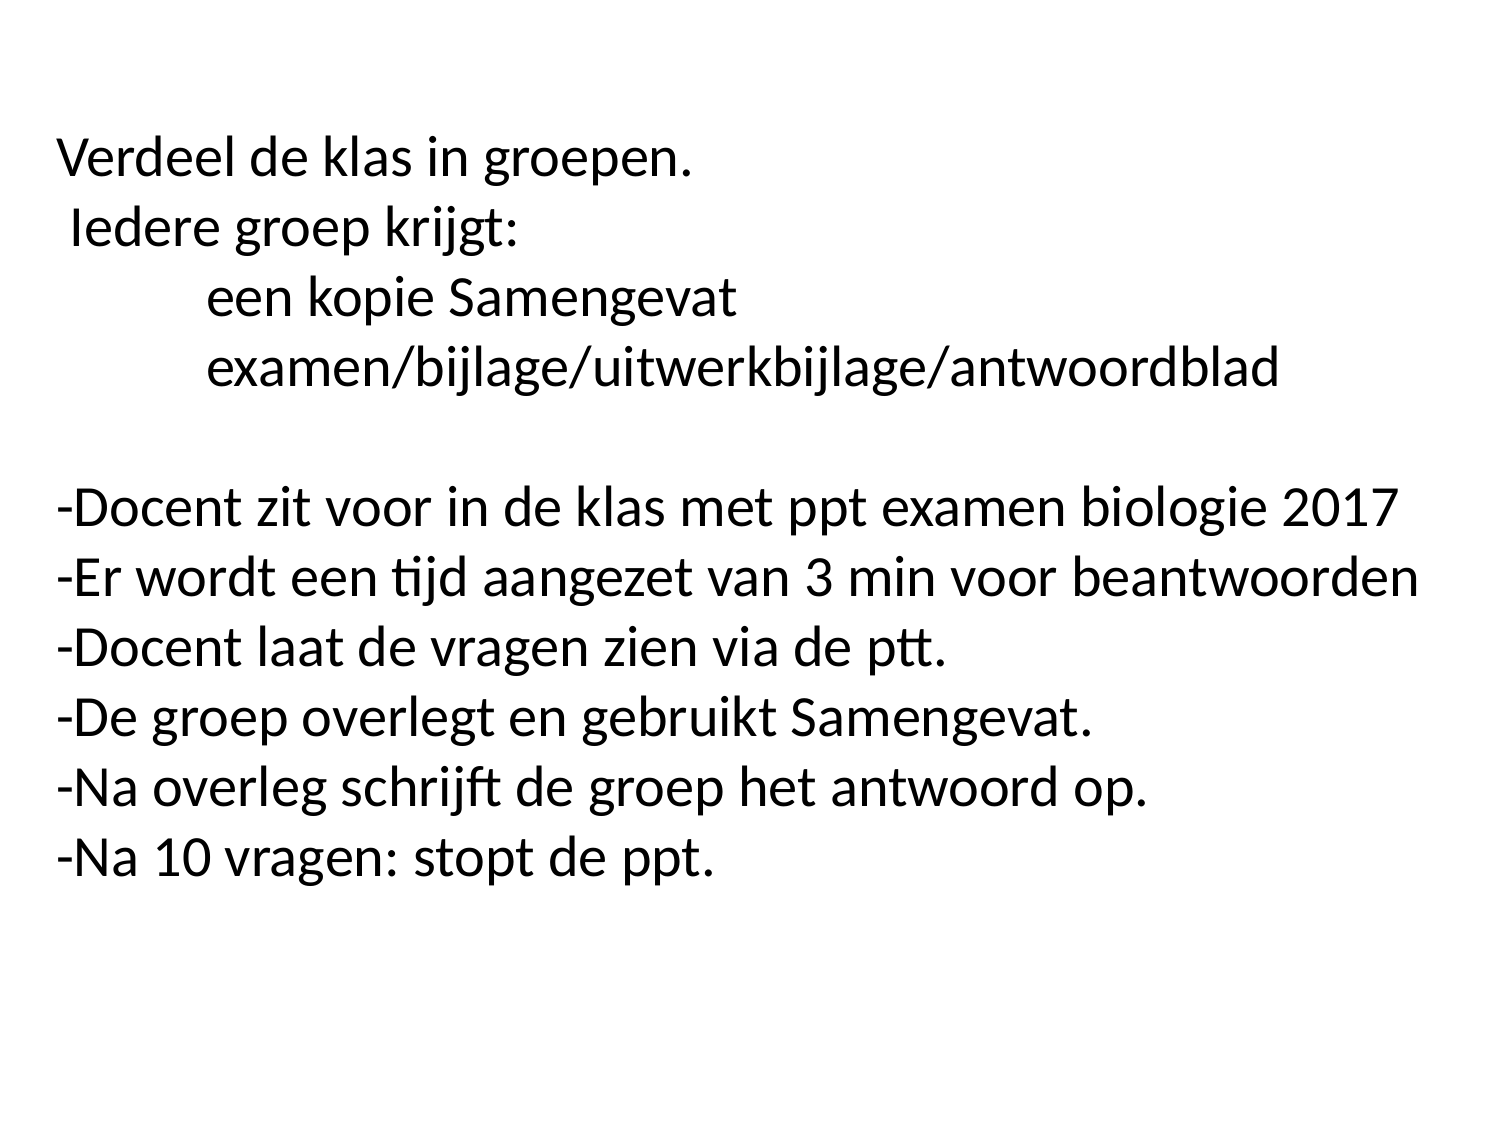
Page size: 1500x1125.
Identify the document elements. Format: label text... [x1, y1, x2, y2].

text_box Verdeel de klas in groepen. Iedere groep krijgt: een kopie Samengevat examen/bijlage/uitwerkbijlage/antwoordblad -Docent zit voor in de klas met ppt examen biologie 2017 -Er wordt een tijd aangezet van 3 min voor beantwoorden -Docent laat de vragen zien via de ptt. -De groep overlegt en gebruikt Samengevat. -Na overleg schrijft de groep het antwoord op. -Na 10 vragen: stopt de ppt. [41, 110, 1459, 896]
